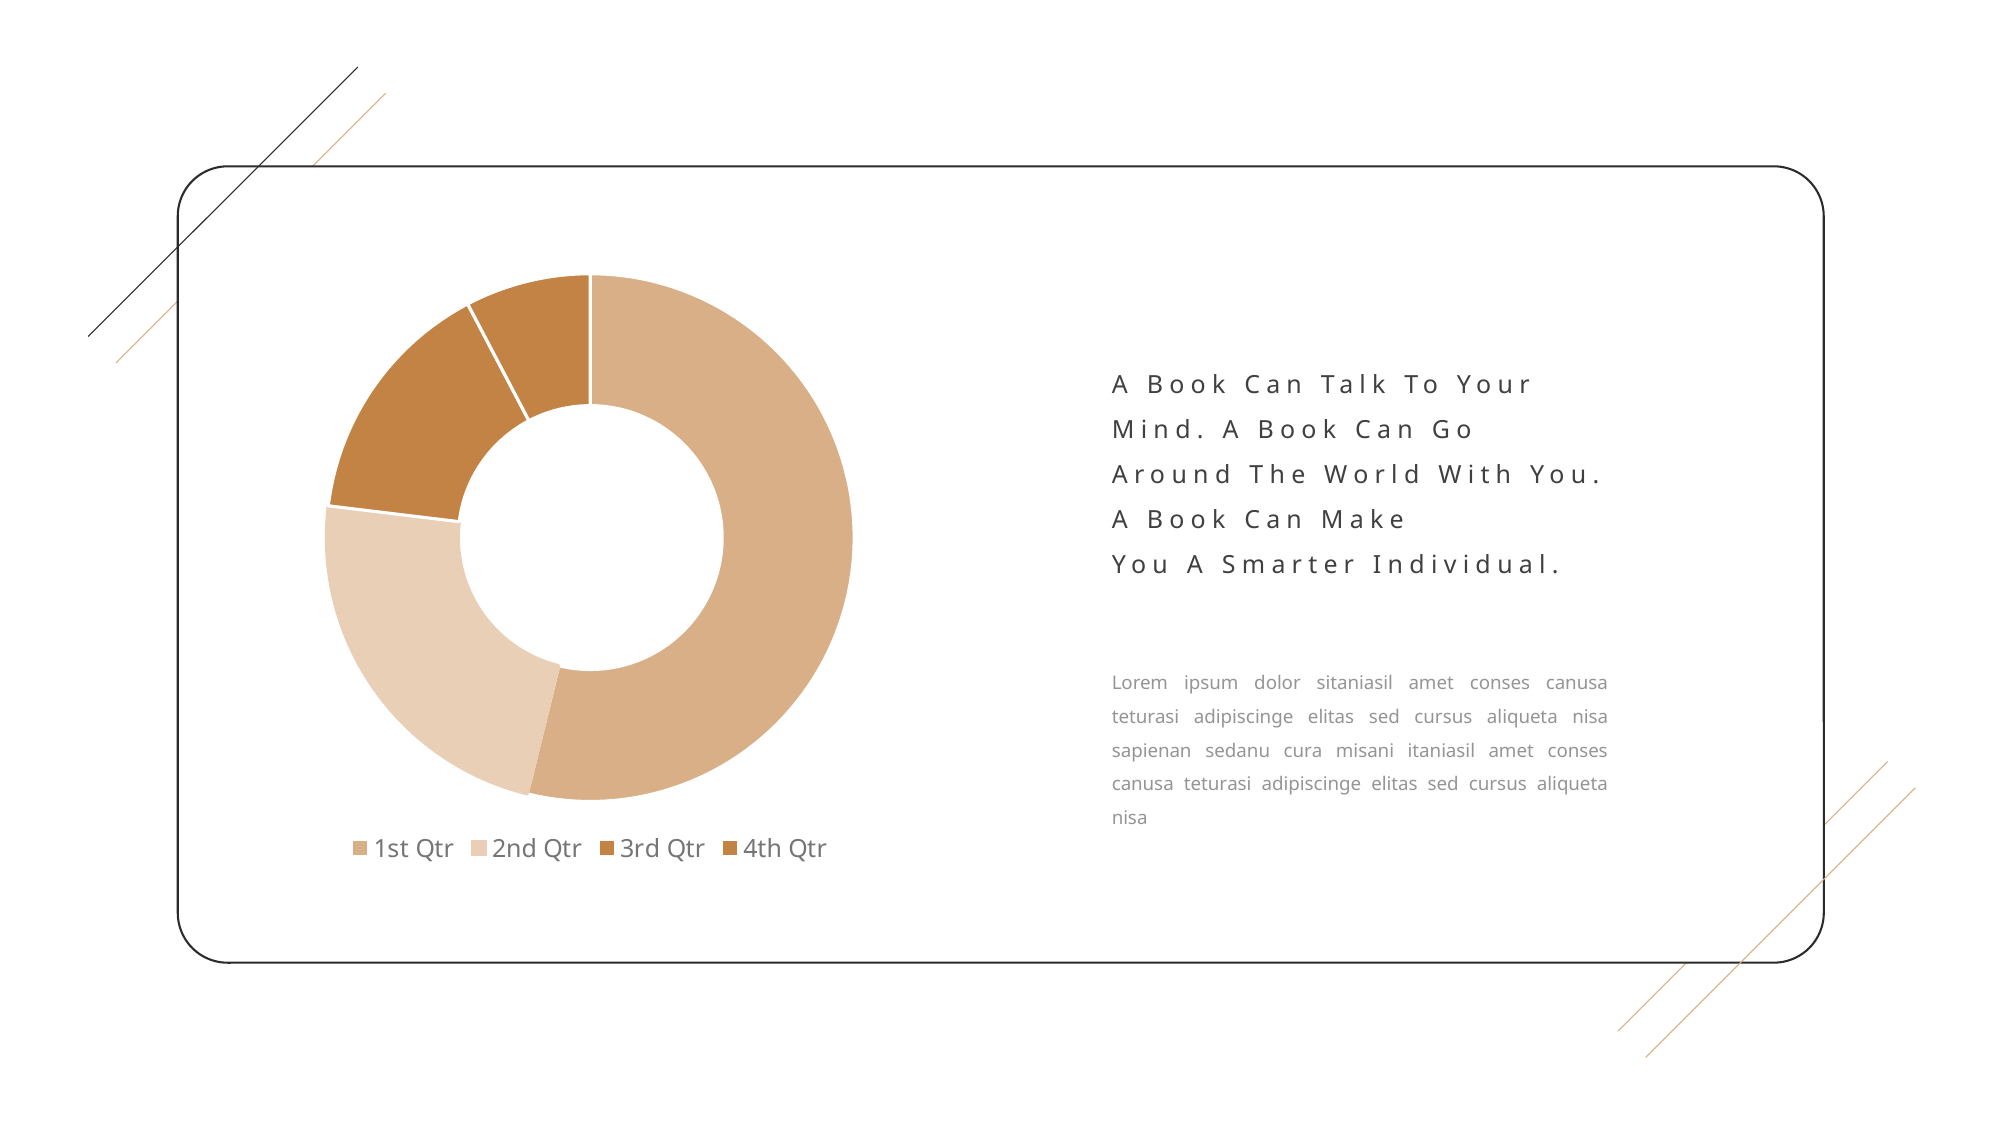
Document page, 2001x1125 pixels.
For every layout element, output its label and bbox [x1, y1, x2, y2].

text_box [1645, 787, 1916, 1058]
text_box [88, 66, 358, 337]
chart [285, 261, 896, 871]
text_box [1096, 346, 1646, 800]
